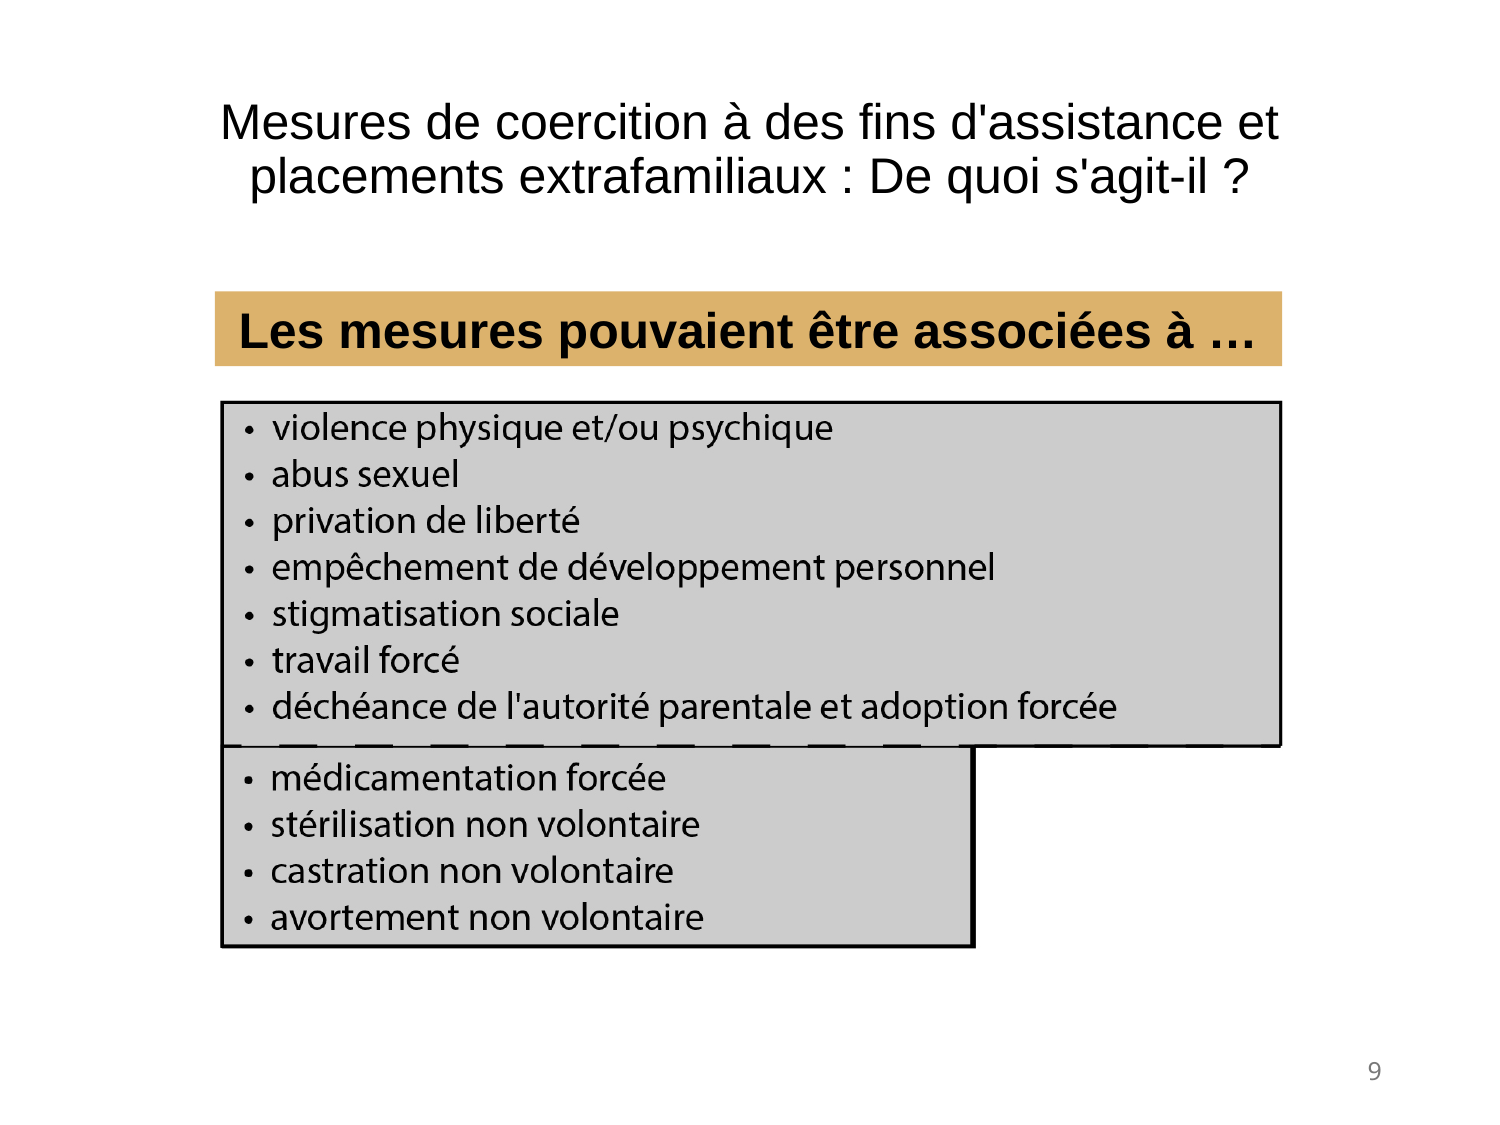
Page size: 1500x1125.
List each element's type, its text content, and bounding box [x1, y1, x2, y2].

slide_number 9 [1059, 1042, 1397, 1103]
text_box Les mesures pouvaient être associées à … [214, 291, 1283, 367]
picture [214, 394, 1286, 954]
title Mesures de coercition à des fins d'assistance et placements extrafamiliaux : De quoi s'agit-il ? [103, 59, 1397, 240]
